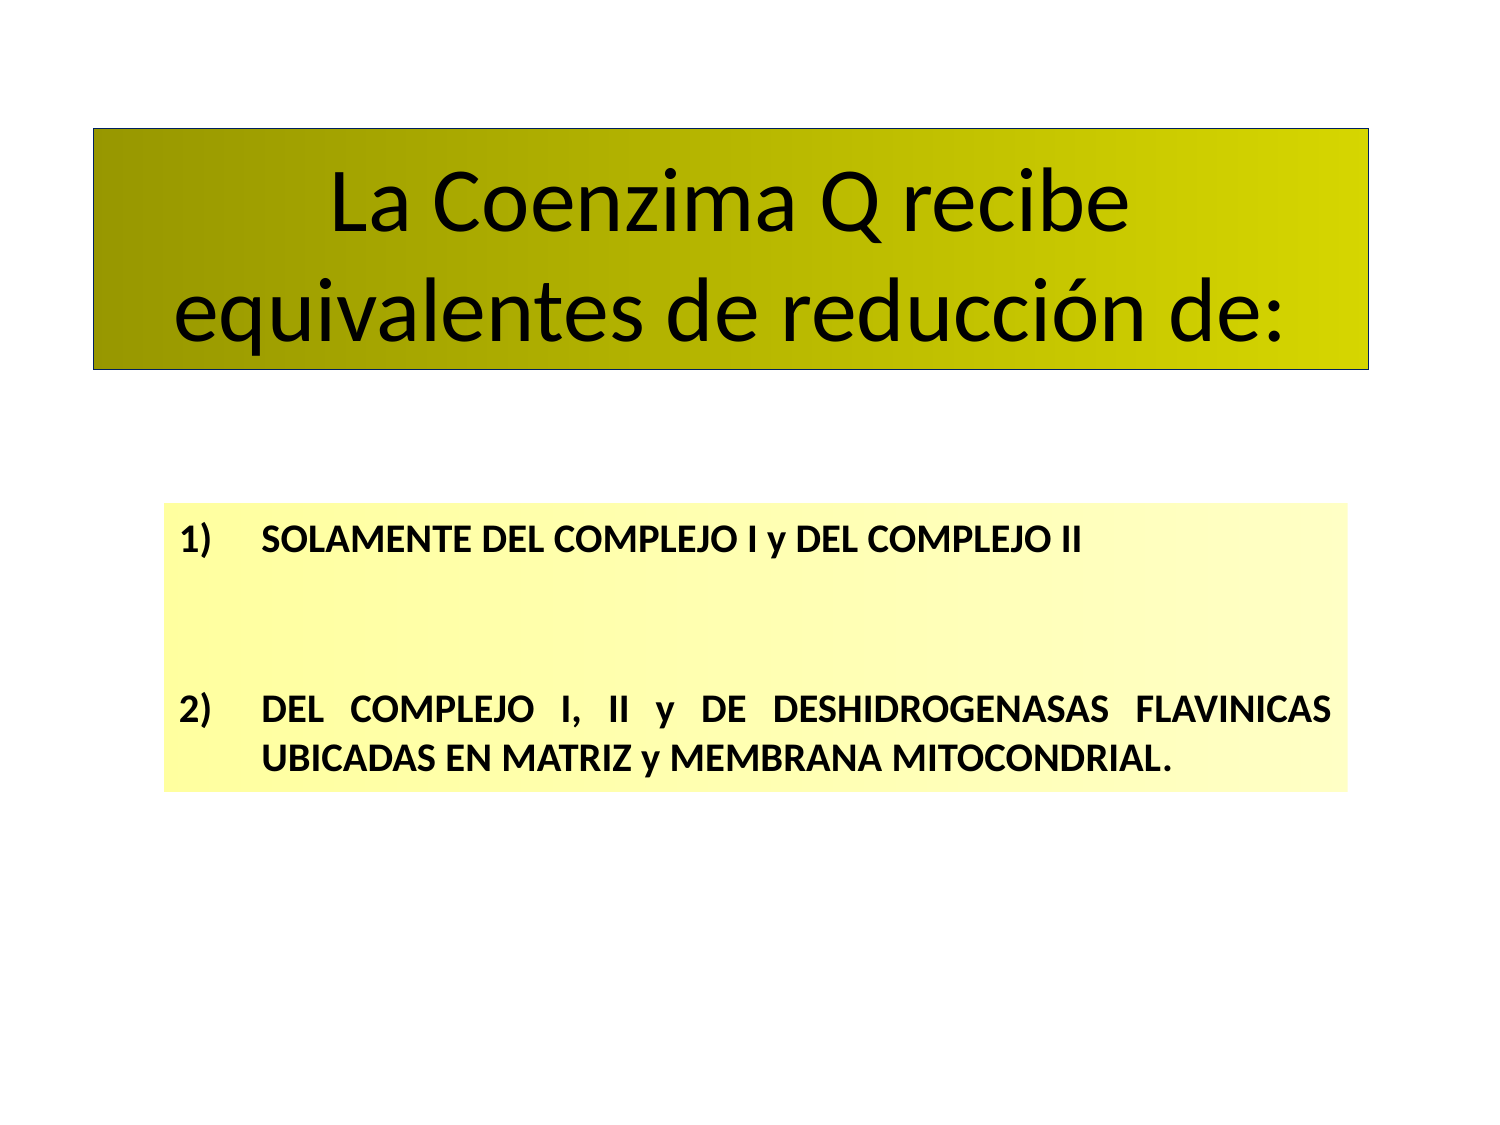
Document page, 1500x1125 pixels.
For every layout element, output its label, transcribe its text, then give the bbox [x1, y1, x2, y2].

title La Coenzima Q recibe equivalentes de reducción de: [93, 128, 1369, 370]
subtitle SOLAMENTE DEL COMPLEJO I y DEL COMPLEJO II DEL COMPLEJO I, II y DE DESHIDROGENASAS FLAVINICAS UBICADAS EN MATRIZ y MEMBRANA MITOCONDRIAL. [164, 503, 1348, 792]
